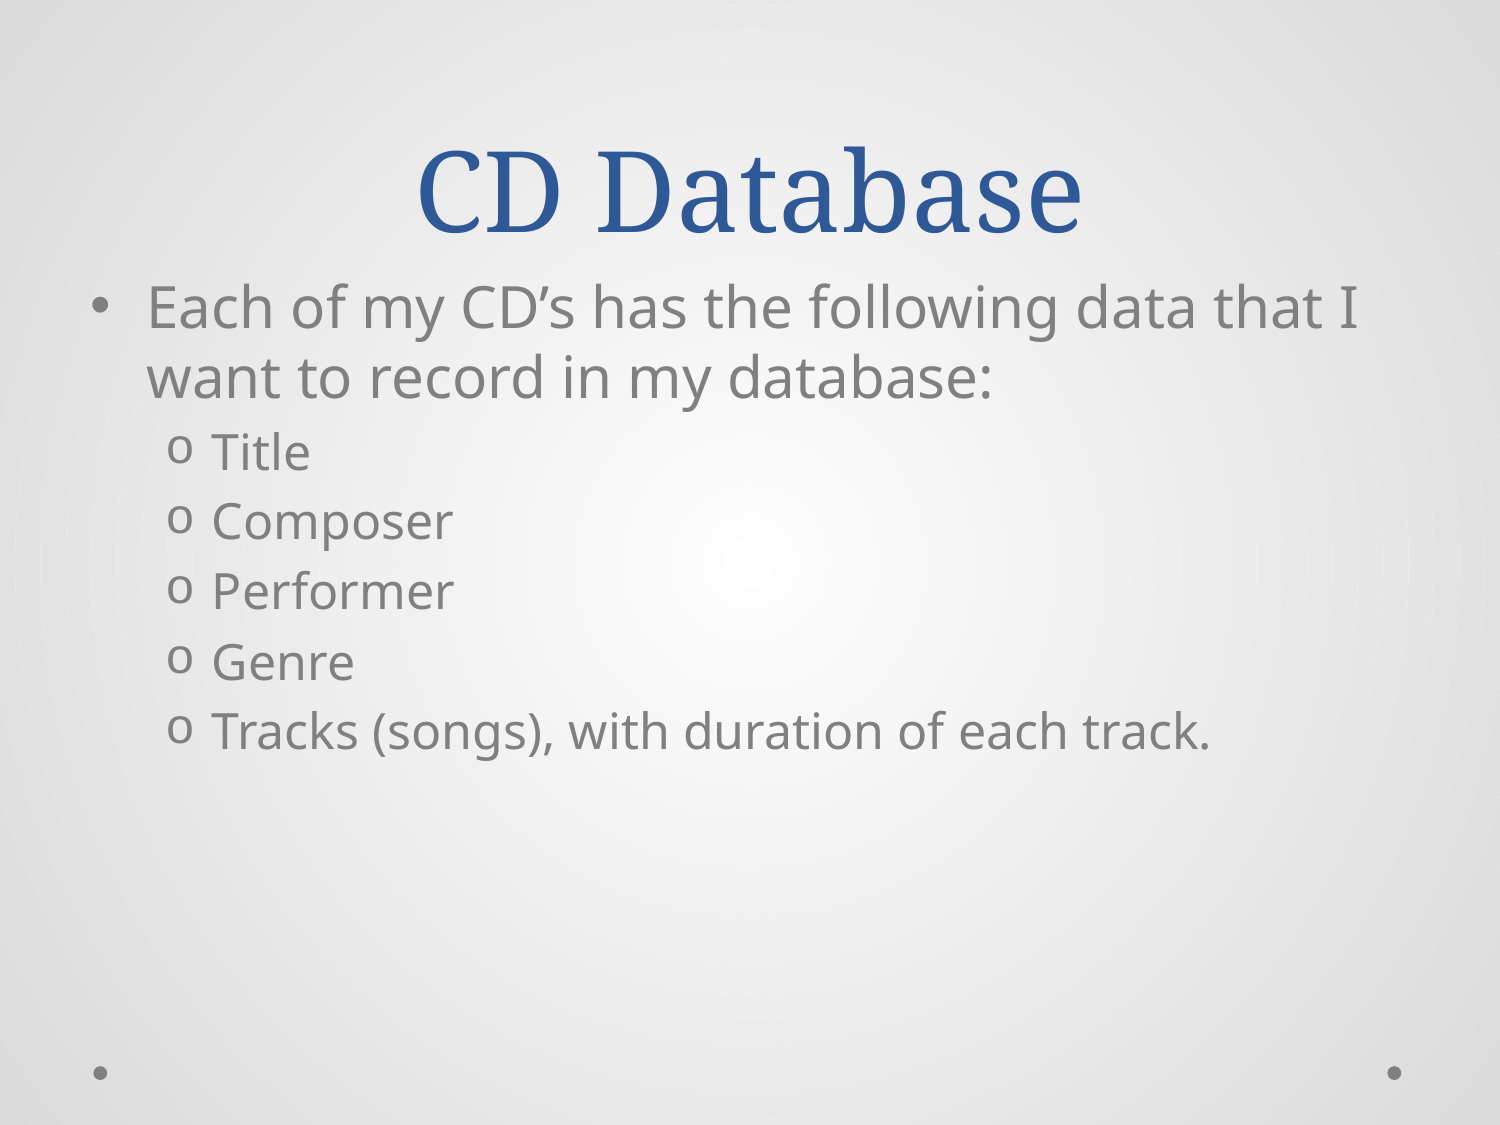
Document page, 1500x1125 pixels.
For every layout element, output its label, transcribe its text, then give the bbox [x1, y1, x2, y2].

list Each of my CD’s has the following data that I want to record in my database: Title Composer Performer Genre Tracks (songs), with duration of each track. [75, 262, 1425, 1005]
title CD Database [75, 0, 1425, 262]
